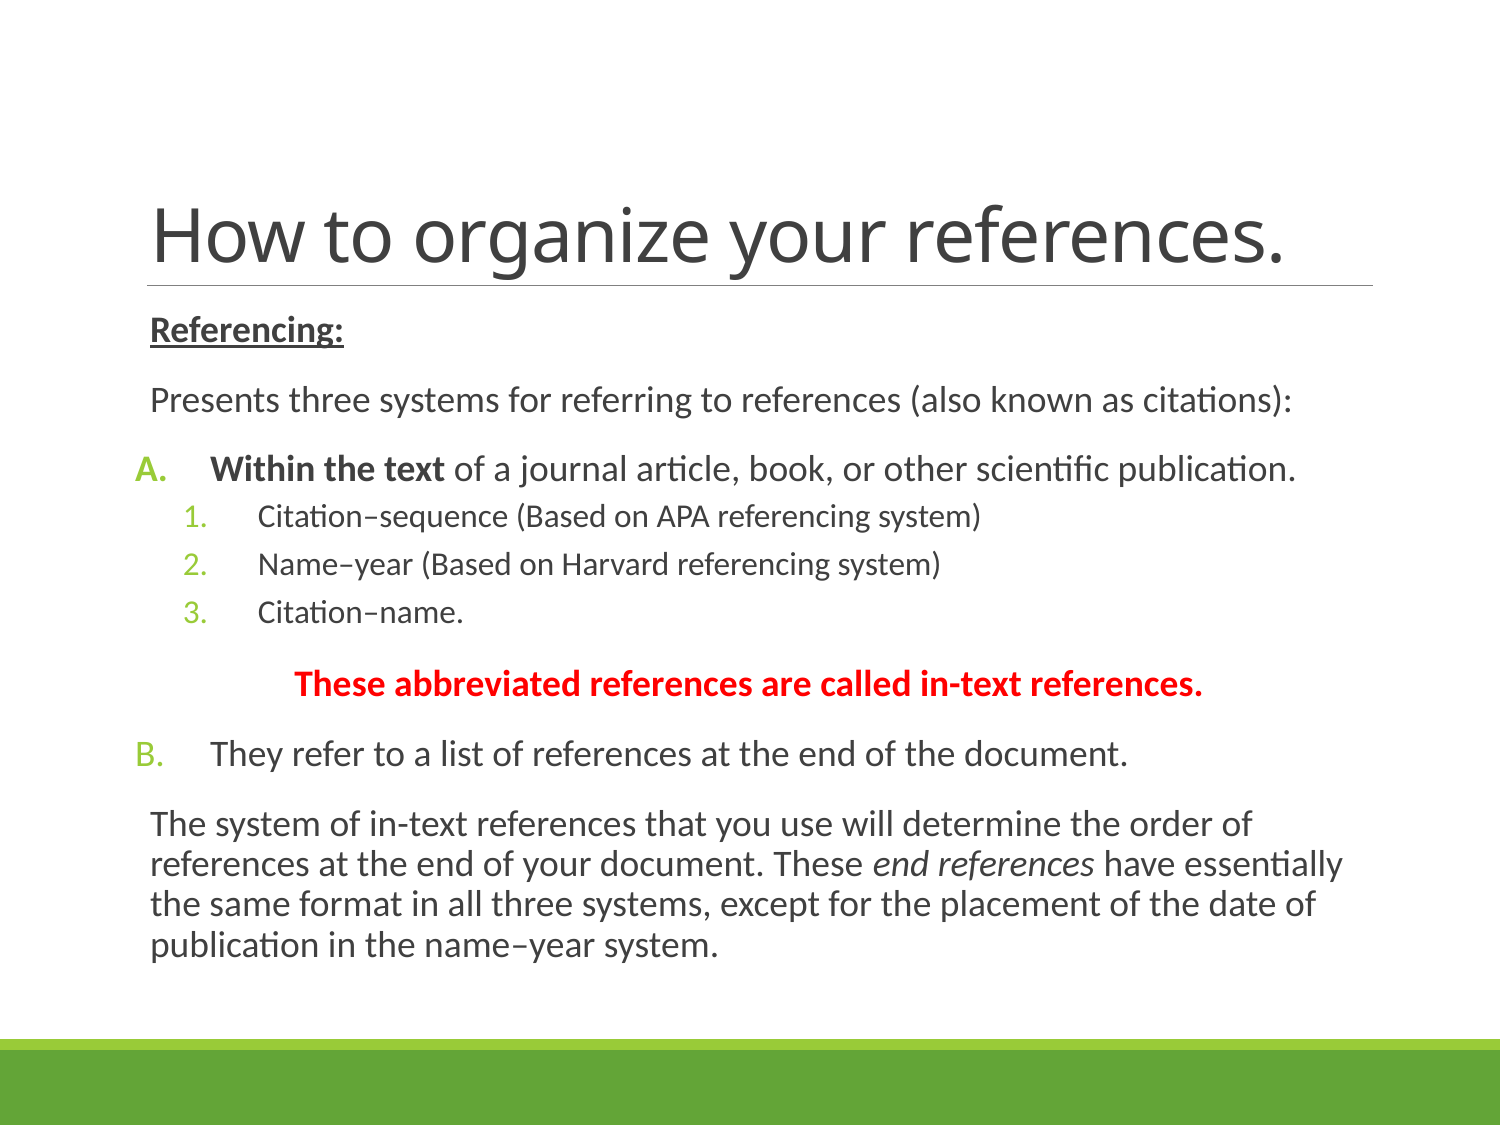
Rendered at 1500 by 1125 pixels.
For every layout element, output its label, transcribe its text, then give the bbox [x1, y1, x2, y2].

title How to organize your references. [135, 47, 1373, 285]
list Referencing: Presents three systems for referring to references (also known as citations): Within the text of a journal article, book, or other scientific publication. Citation–sequence (Based on APA referencing system) Name–year (Based on Harvard referencing system) Citation–name. These abbreviated references are called in-text references. They refer to a list of references at the end of the document. The system of in-text references that you use will determine the order of references at the end of your document. These end references have essentially the same format in all three systems, except for the placement of the date of publication in the name–year system. [135, 302, 1373, 963]
